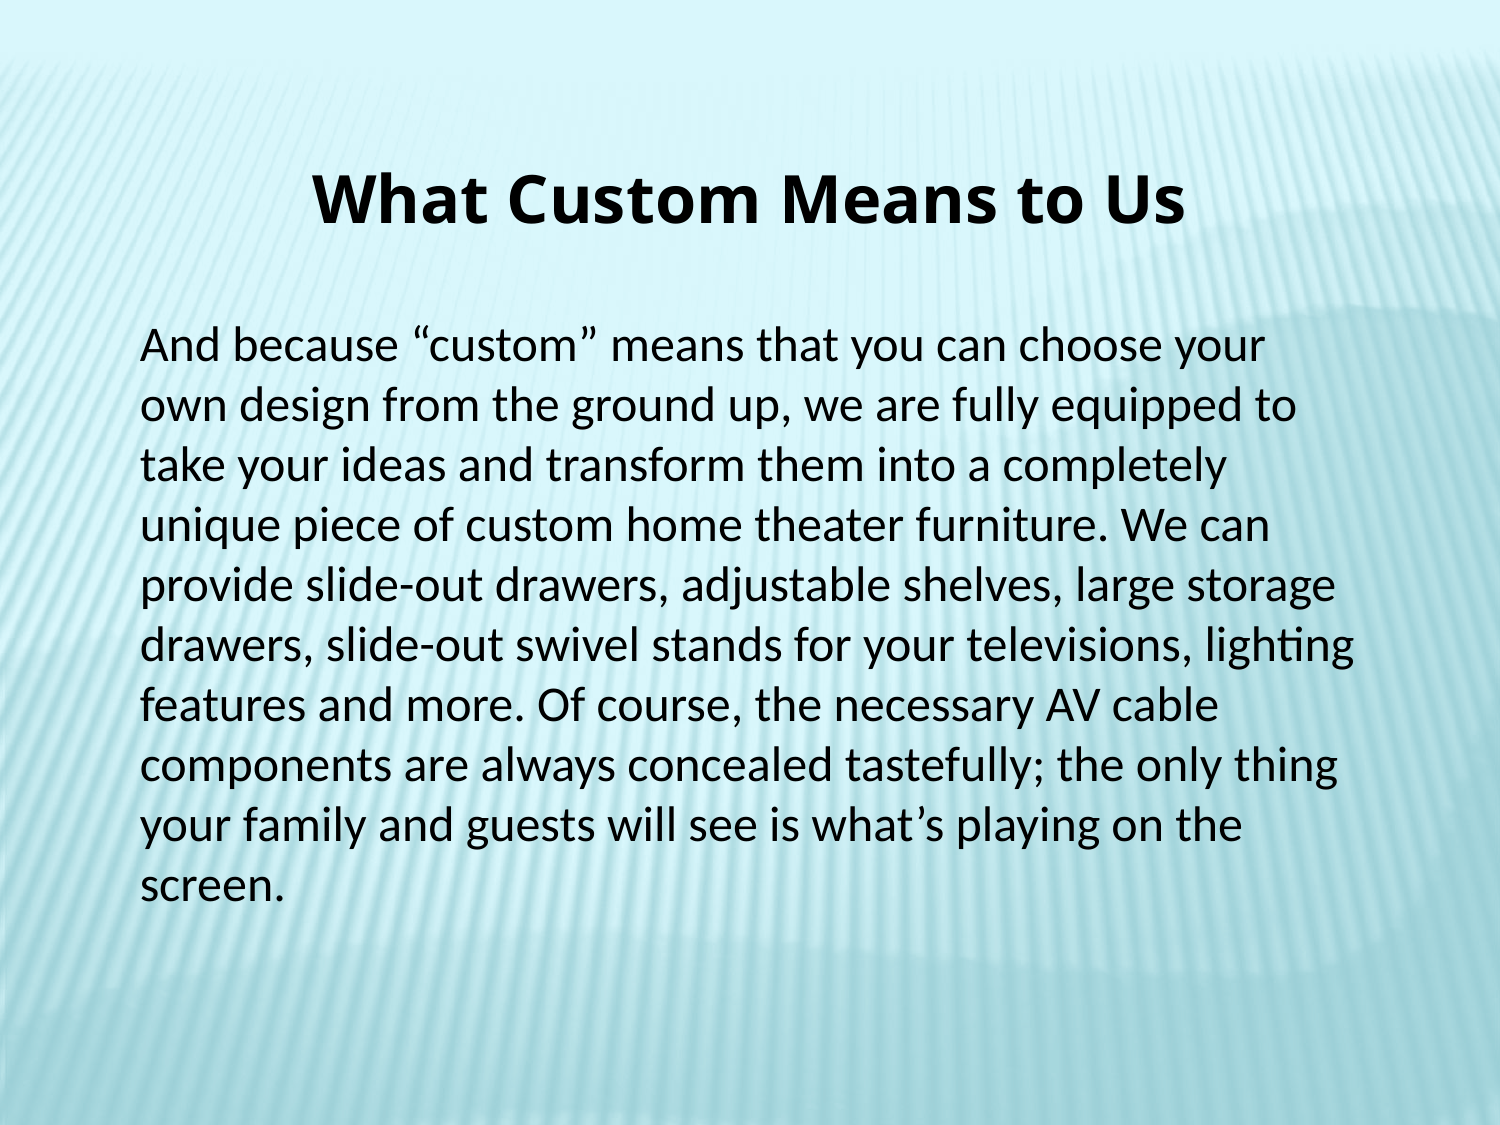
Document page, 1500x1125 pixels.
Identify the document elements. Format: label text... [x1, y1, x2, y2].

text_box And because “custom” means that you can choose your own design from the ground up, we are fully equipped to take your ideas and transform them into a completely unique piece of custom home theater furniture. We can provide slide-out drawers, adjustable shelves, large storage drawers, slide-out swivel stands for your televisions, lighting features and more. Of course, the necessary AV cable components are always concealed tastefully; the only thing your family and guests will see is what’s playing on the screen. [125, 303, 1375, 919]
text_box What Custom Means to Us [297, 149, 1203, 245]
